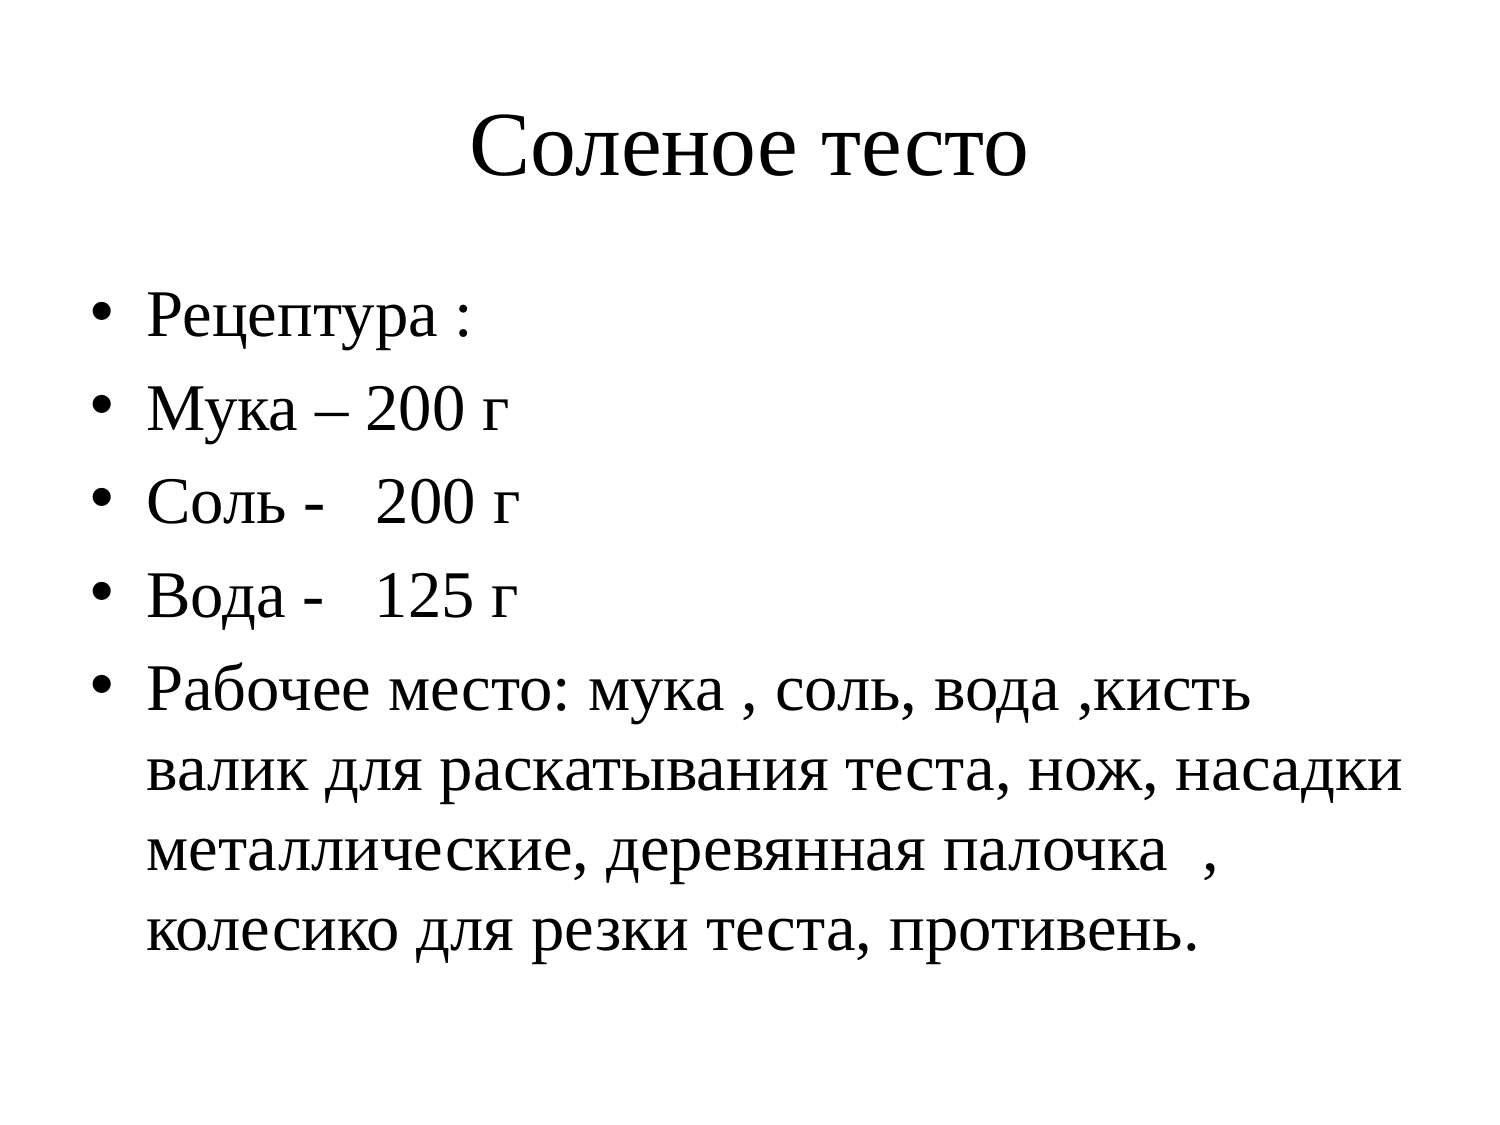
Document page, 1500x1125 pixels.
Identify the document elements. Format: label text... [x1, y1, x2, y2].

list Рецептура : Мука – 200 г Соль - 200 г Вода - 125 г Рабочее место: мука , соль, вода ,кисть валик для раскатывания теста, нож, насадки металлические, деревянная палочка , колесико для резки теста, противень. [75, 262, 1425, 1005]
title Соленое тесто [75, 45, 1425, 233]
